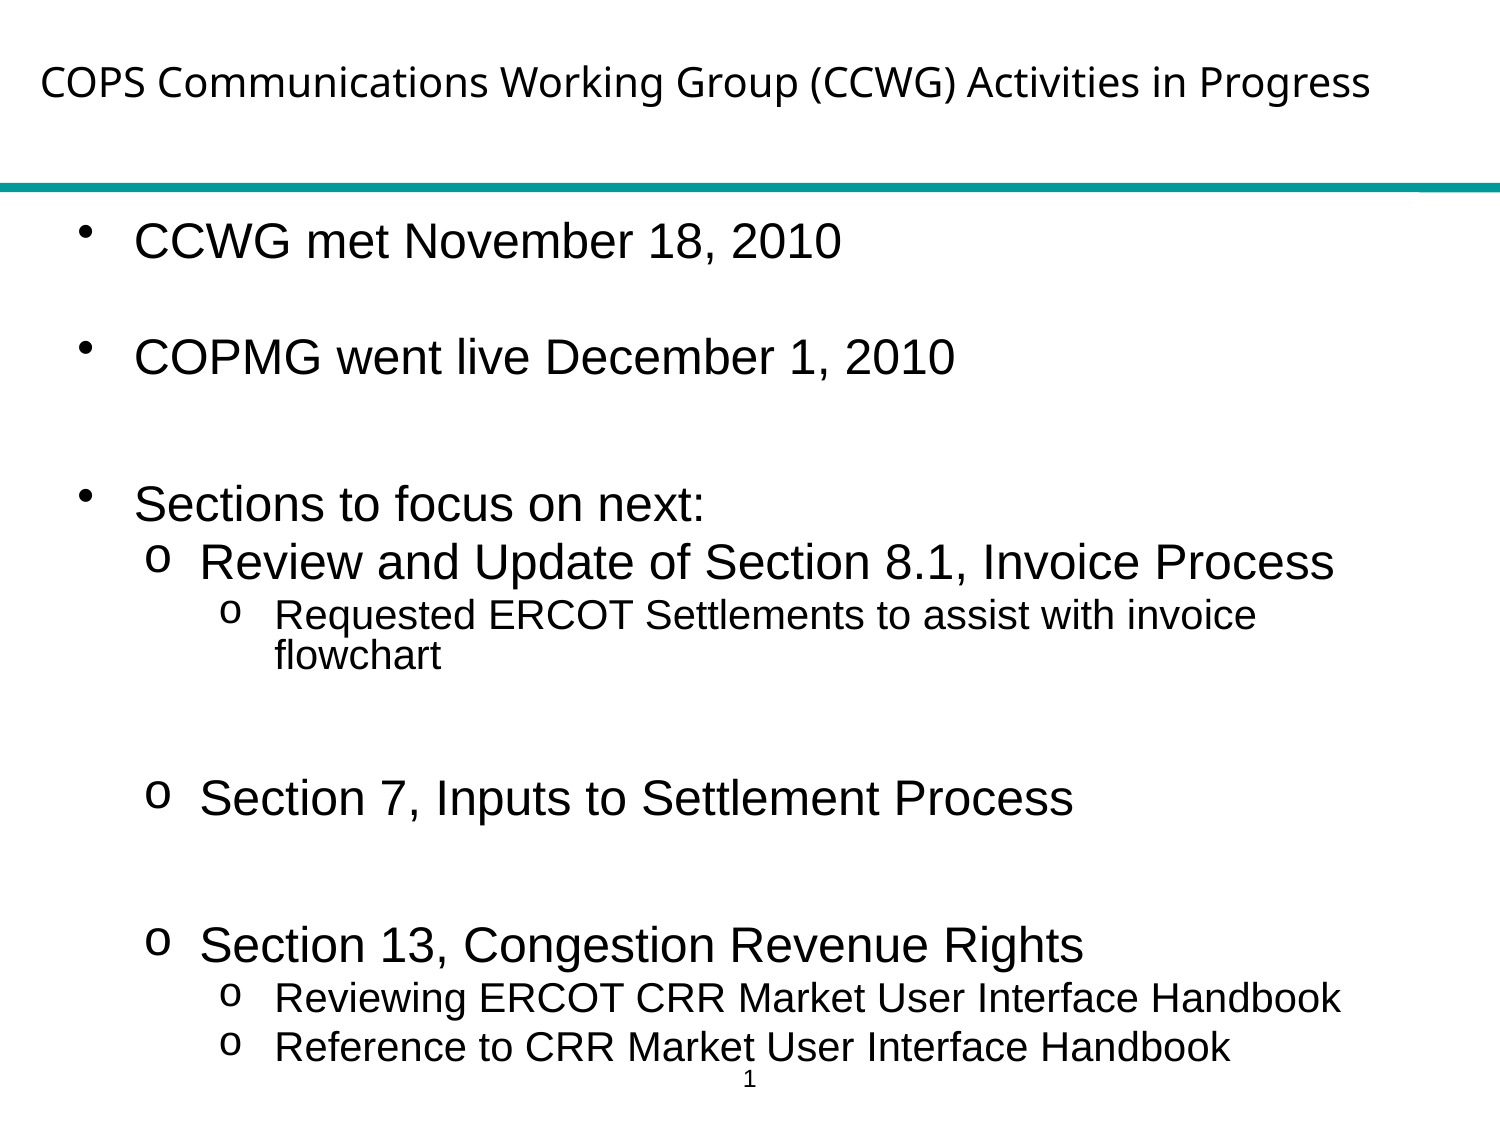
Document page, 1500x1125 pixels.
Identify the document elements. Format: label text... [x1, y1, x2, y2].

title COPS Communications Working Group (CCWG) Activities in Progress [24, 24, 1451, 138]
text_box 1 [512, 1024, 988, 1100]
list CCWG met November 18, 2010 COPMG went live December 1, 2010 Sections to focus on next: Review and Update of Section 8.1, Invoice Process Requested ERCOT Settlements to assist with invoice flowchart Section 7, Inputs to Settlement Process Section 13, Congestion Revenue Rights Reviewing ERCOT CRR Market User Interface Handbook Reference to CRR Market User Interface Handbook [62, 212, 1438, 1076]
